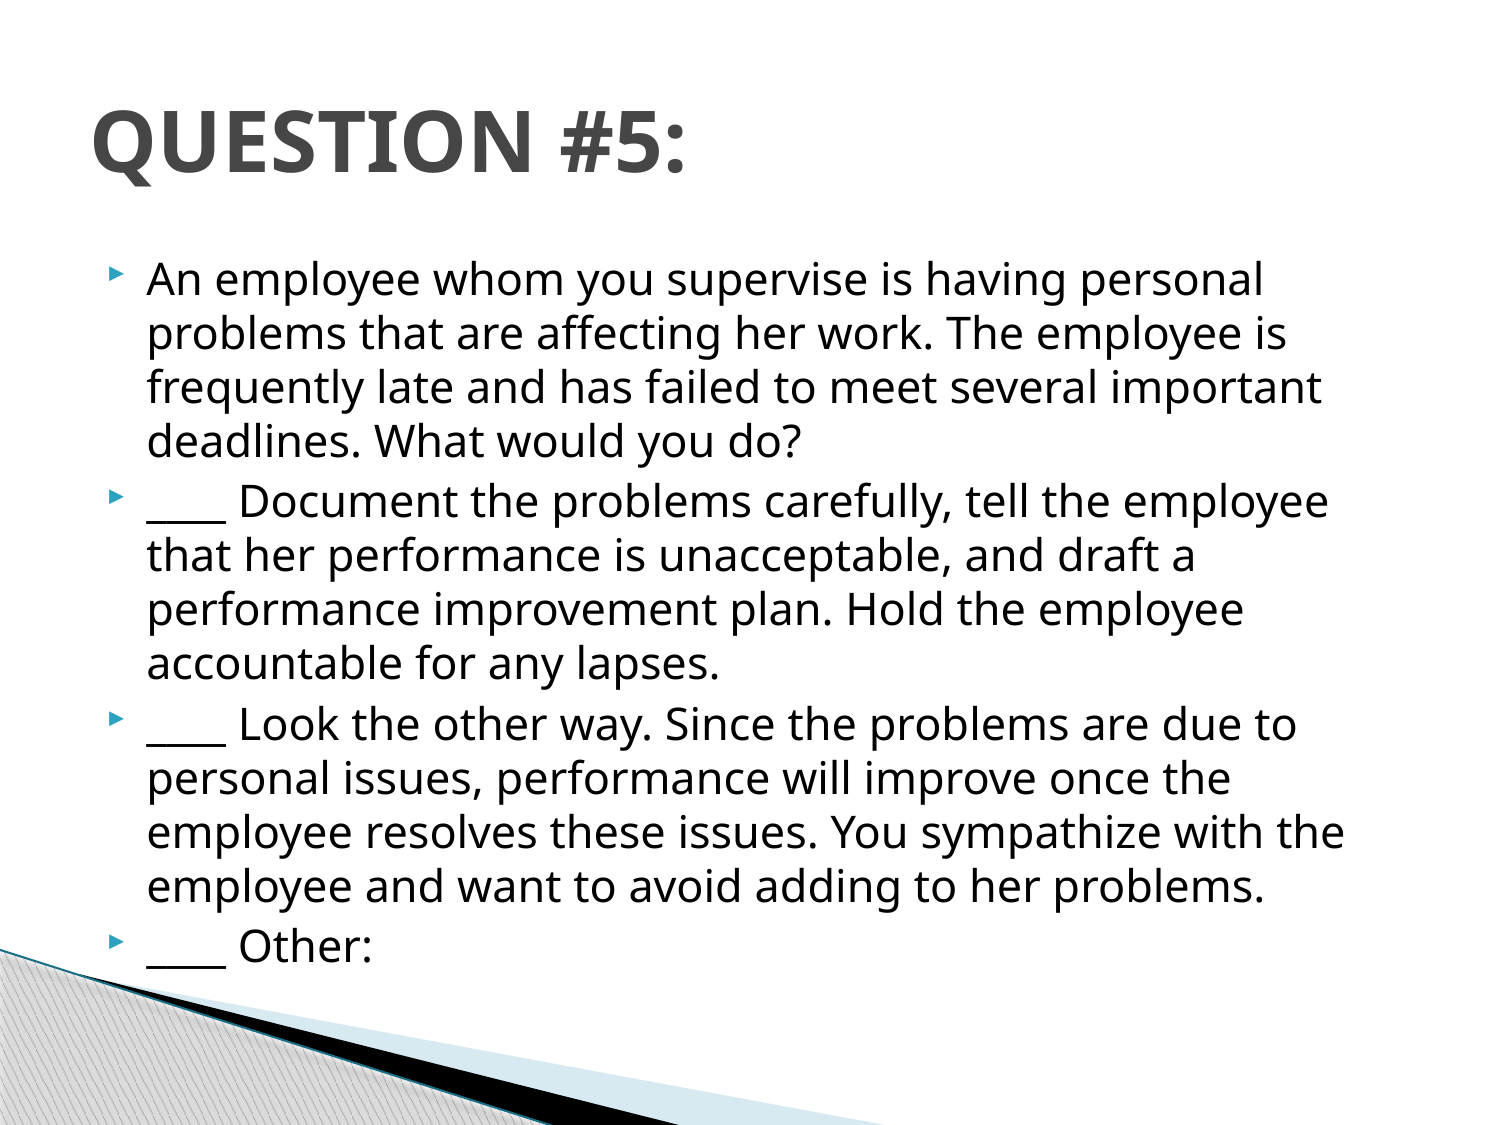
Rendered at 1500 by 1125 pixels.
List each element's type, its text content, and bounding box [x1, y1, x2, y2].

list An employee whom you supervise is having personal problems that are affecting her work. The employee is frequently late and has failed to meet several important deadlines. What would you do? ____ Document the problems carefully, tell the employee that her performance is unacceptable, and draft a performance improvement plan. Hold the employee accountable for any lapses. ____ Look the other way. Since the problems are due to personal issues, performance will improve once the employee resolves these issues. You sympathize with the employee and want to avoid adding to her problems. ____ Other: [75, 243, 1425, 986]
title QUESTION #5: [75, 45, 1425, 233]
